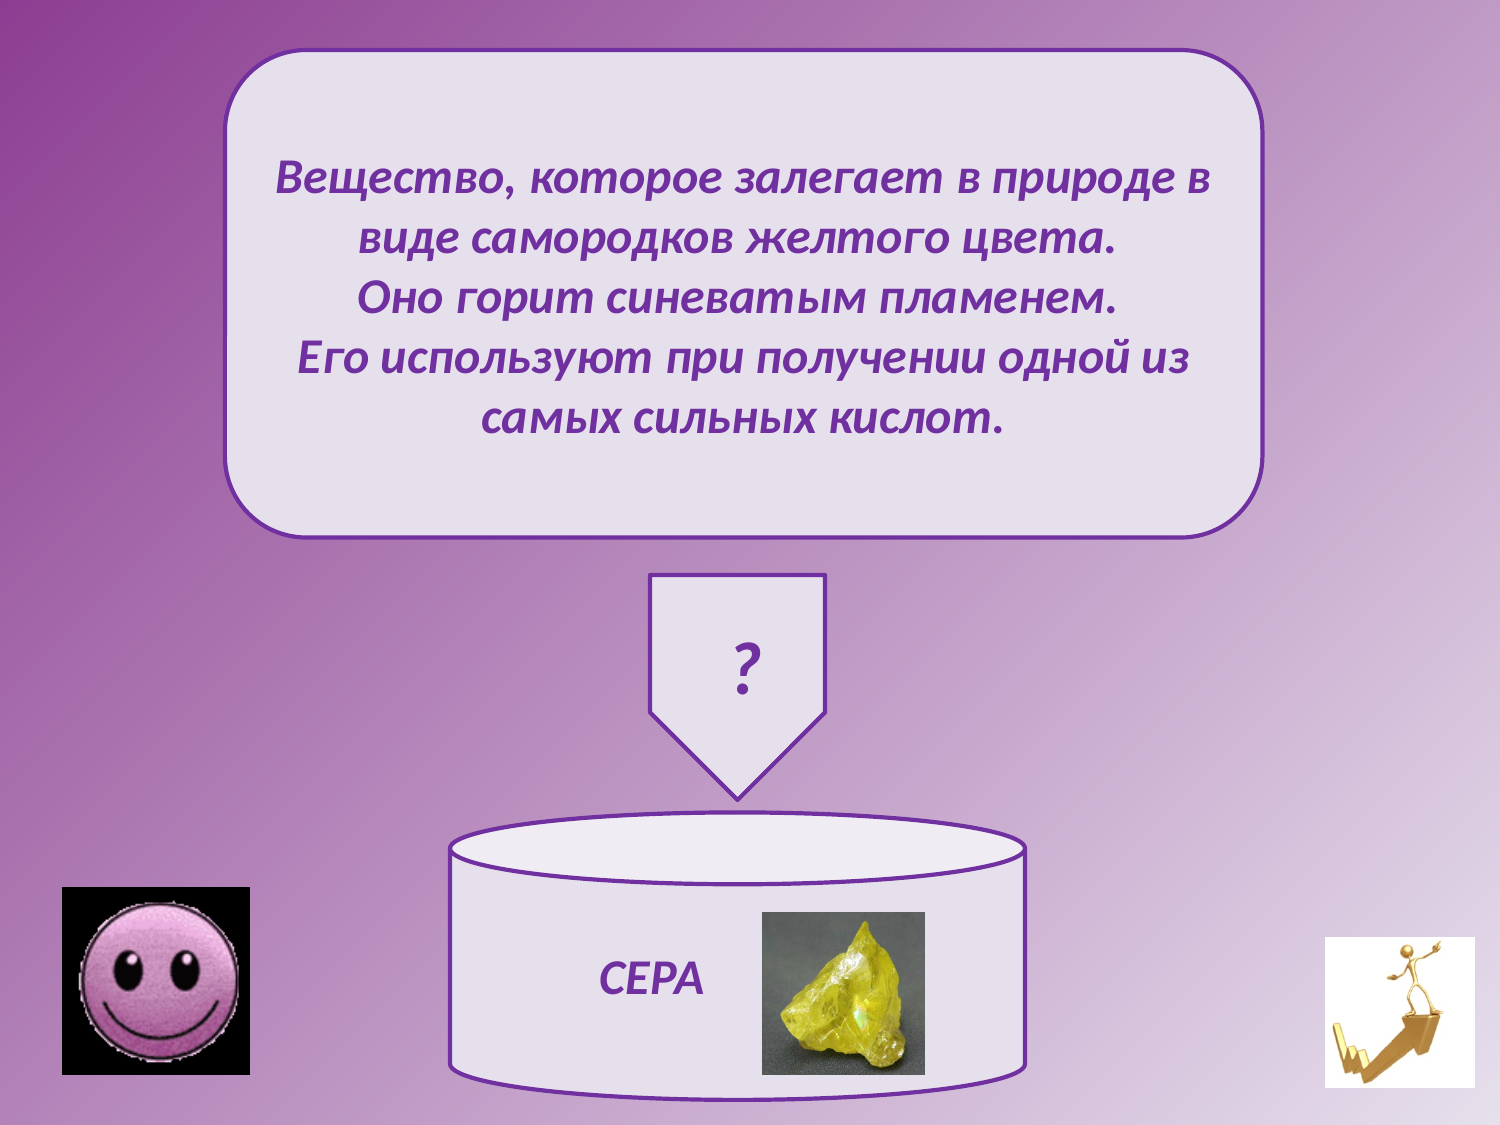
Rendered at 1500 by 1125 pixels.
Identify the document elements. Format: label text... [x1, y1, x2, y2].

picture [762, 912, 926, 1076]
text_box Вещество, которое залегает в природе в виде самородков желтого цвета. Оно горит синеватым пламенем. Его используют при получении одной из самых сильных кислот. [222, 47, 1265, 540]
picture [1324, 937, 1476, 1088]
text_box СЕРА [447, 810, 1028, 1102]
text_box ? [712, 612, 778, 718]
text_box [647, 572, 828, 803]
picture [62, 887, 251, 1076]
